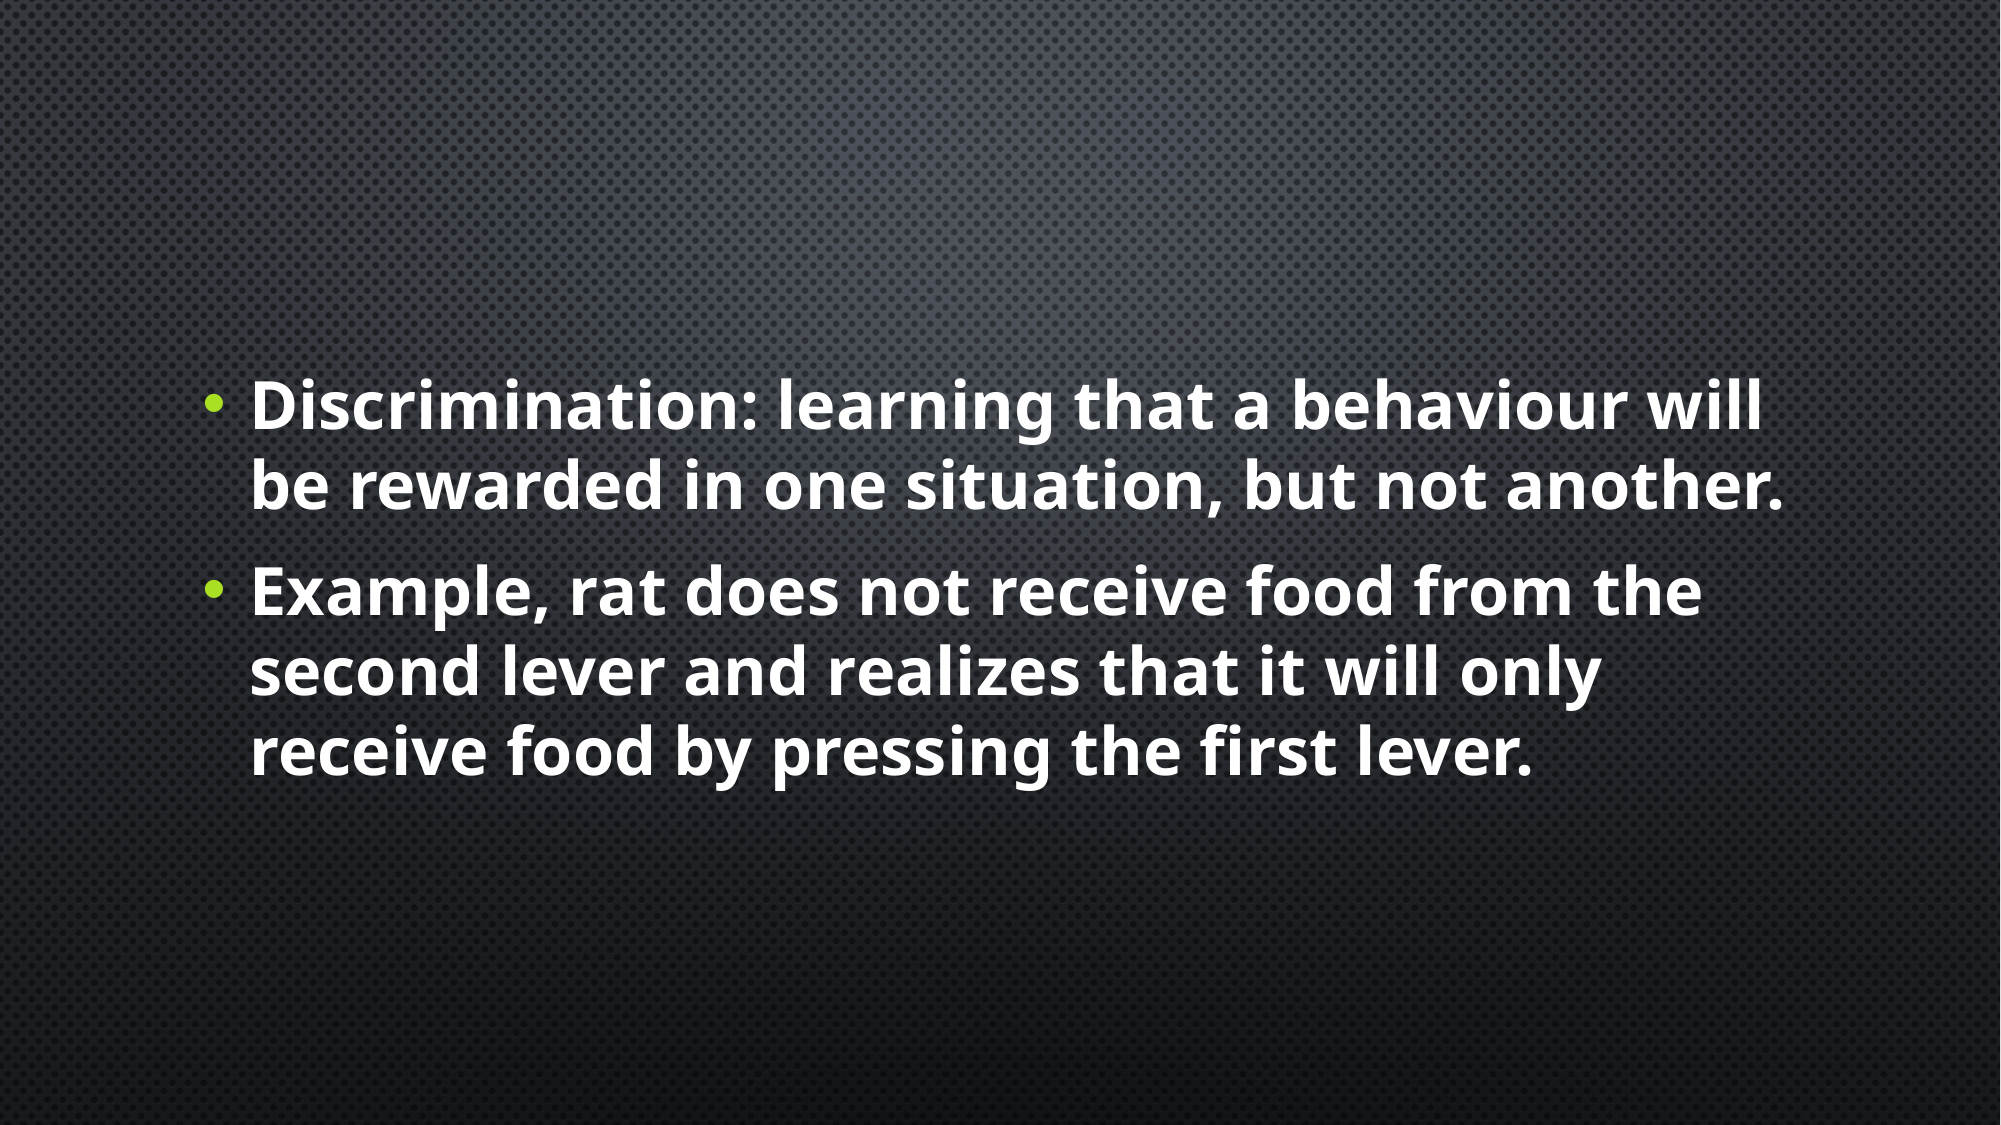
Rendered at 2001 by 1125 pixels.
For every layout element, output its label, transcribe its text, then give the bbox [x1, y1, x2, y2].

list Discrimination: learning that a behaviour will be rewarded in one situation, but not another. Example, rat does not receive food from the second lever and realizes that it will only receive food by pressing the first lever. [187, 71, 1813, 1080]
